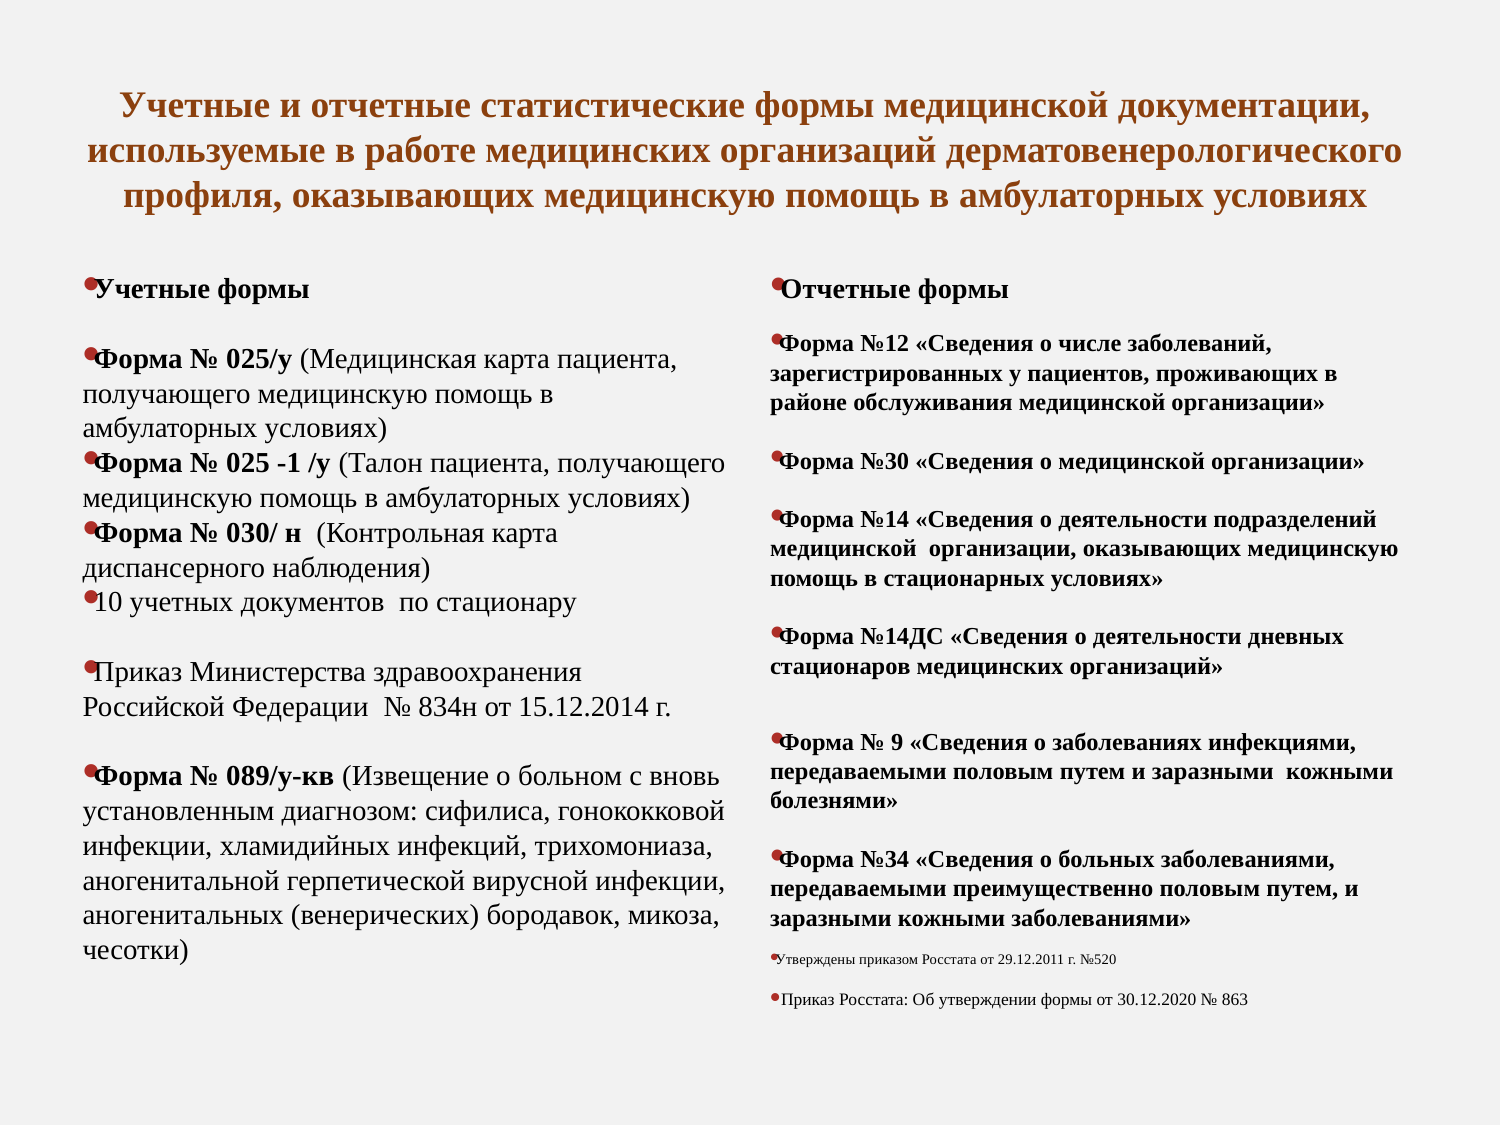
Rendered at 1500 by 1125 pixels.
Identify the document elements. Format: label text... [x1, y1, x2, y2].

list Учетные формы Форма № 025/у (Медицинская карта пациента, получающего медицинскую помощь в амбулаторных условиях) Форма № 025 -1 /у (Талон пациента, получающего медицинскую помощь в амбулаторных условиях) Форма № 030/ н (Контрольная карта диспансерного наблюдения) 10 учетных документов по стационару Приказ Министерства здравоохранения Российской Федерации № 834н от 15.12.2014 г. Форма № 089/у-кв (Извещение о больном с вновь установленным диагнозом: сифилиса, гонококковой инфекции, хламидийных инфекций, трихомониаза, аногенитальной герпетической вирусной инфекции, аногенитальных (венерических) бородавок, микоза, чесотки) [75, 262, 738, 1005]
list Отчетные формы Форма №12 «Сведения о числе заболеваний, зарегистрированных у пациентов, проживающих в районе обслуживания медицинской организации» Форма №30 «Сведения о медицинской организации» Форма №14 «Сведения о деятельности подразделений медицинской организации, оказывающих медицинскую помощь в стационарных условиях» Форма №14ДС «Сведения о деятельности дневных стационаров медицинских организаций» Форма № 9 «Сведения о заболеваниях инфекциями, передаваемыми половым путем и заразными кожными болезнями» Форма №34 «Сведения о больных заболеваниями, передаваемыми преимущественно половым путем, и заразными кожными заболеваниями» Утверждены приказом Росстата от 29.12.2011 г. №520 Приказ Росстата: Об утверждении формы от 30.12.2020 № 863 [762, 262, 1425, 1032]
title Учетные и отчетные статистические формы медицинской документации, используемые в работе медицинских организаций дерматовенерологического профиля, оказывающих медицинскую помощь в амбулаторных условиях [70, 58, 1421, 223]
